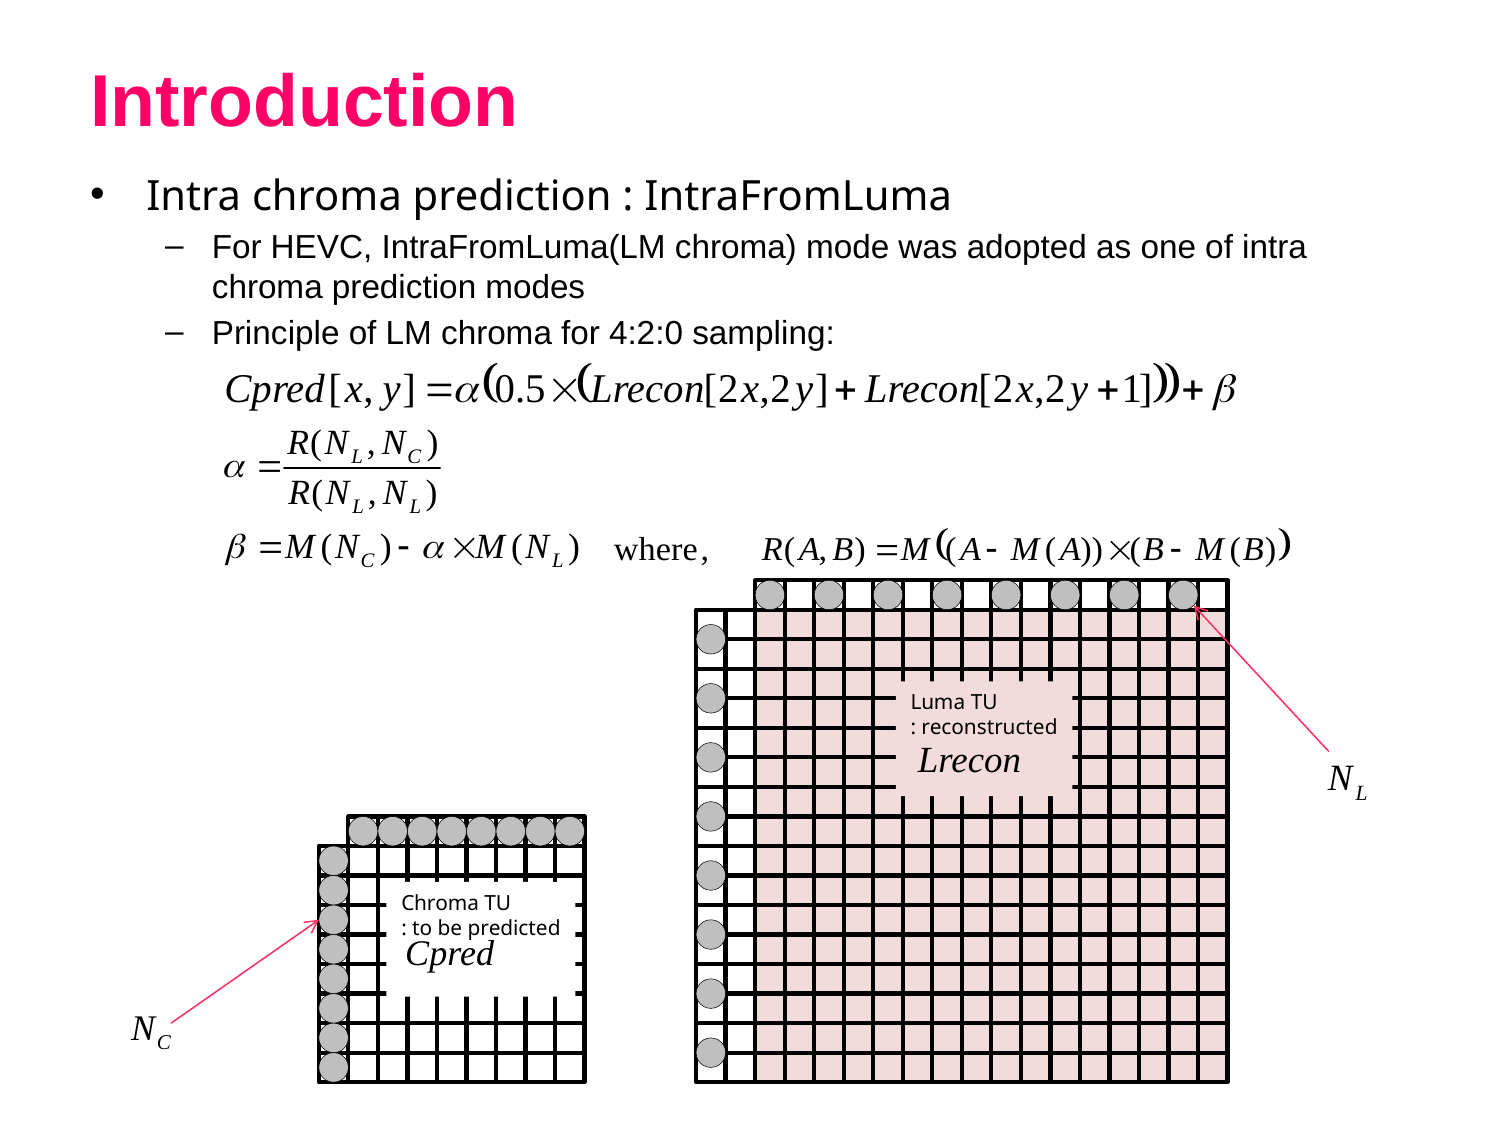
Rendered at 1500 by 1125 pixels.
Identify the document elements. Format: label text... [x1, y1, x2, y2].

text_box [1320, 753, 1377, 807]
list Intra chroma prediction : IntraFromLuma For HEVC, IntraFromLuma(LM chroma) mode was adopted as one of intra chroma prediction modes Principle of LM chroma for 4:2:0 sampling: [75, 160, 1424, 1047]
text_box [608, 526, 1293, 575]
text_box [910, 737, 1029, 782]
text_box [170, 919, 320, 1024]
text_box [219, 361, 1247, 420]
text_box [1193, 605, 1330, 752]
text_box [695, 579, 1228, 1083]
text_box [318, 816, 585, 1083]
title Introduction [75, 121, 1425, 149]
title Introduction [75, 45, 1425, 120]
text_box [123, 1004, 179, 1059]
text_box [218, 420, 587, 575]
